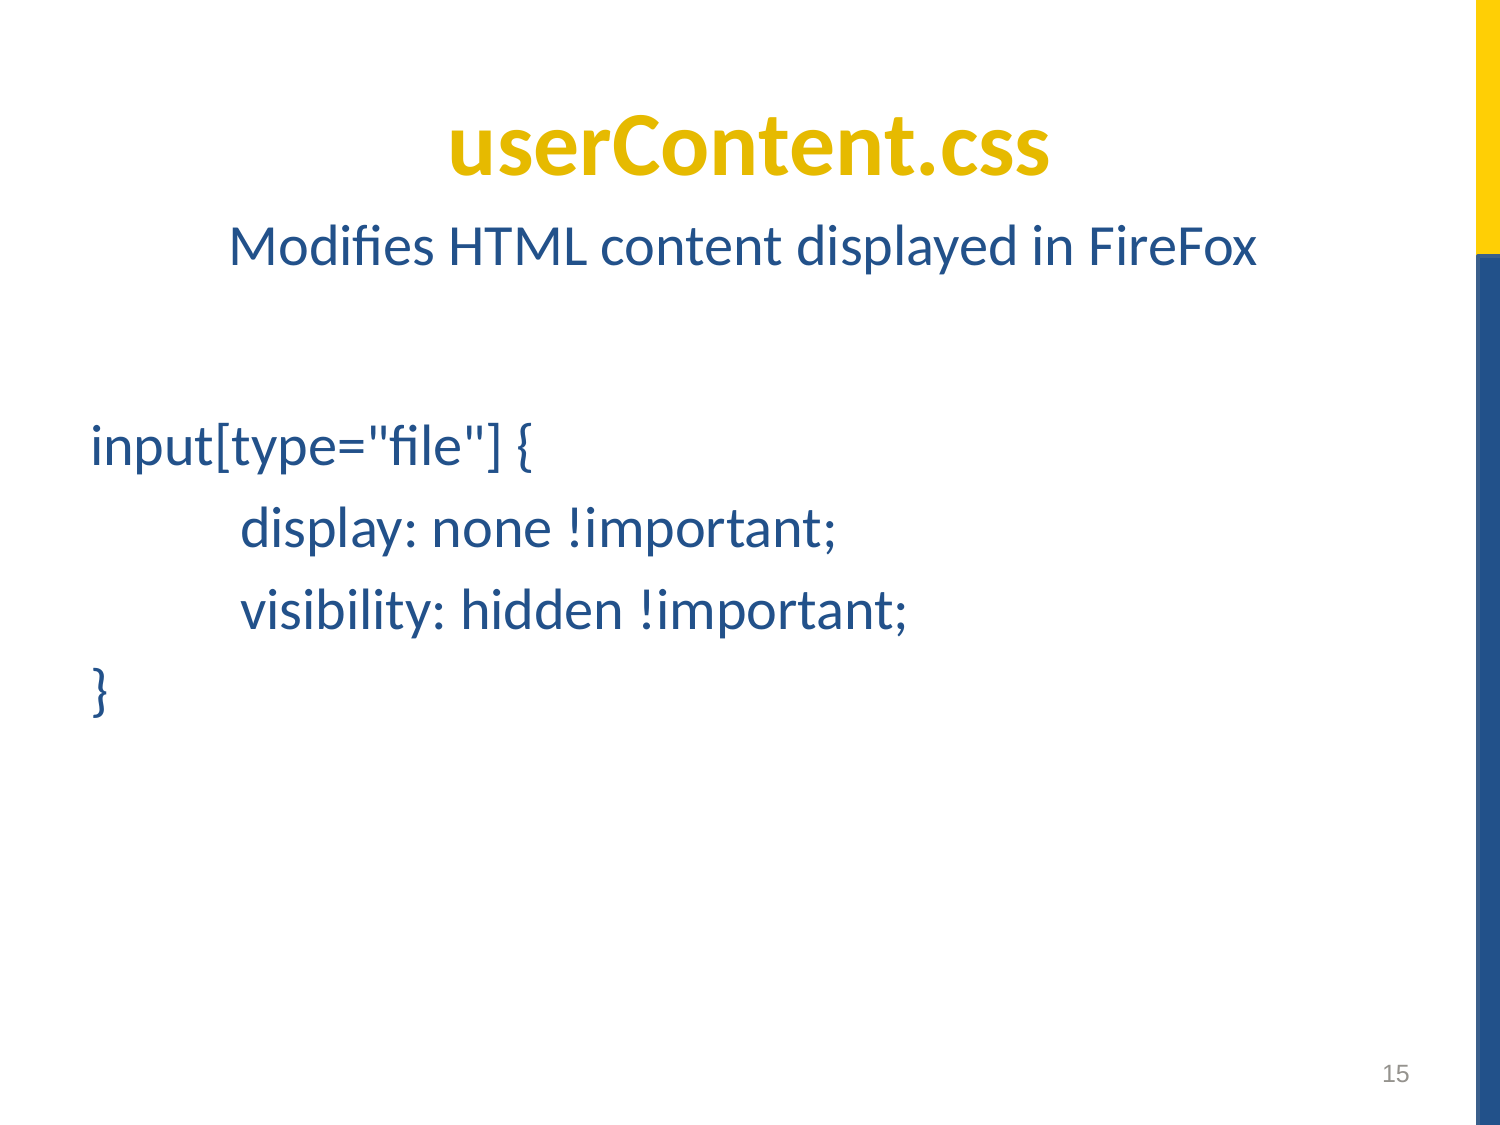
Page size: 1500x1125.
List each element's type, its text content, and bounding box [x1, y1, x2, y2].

list input[type="file"] { display: none !important; visibility: hidden !important; } [75, 399, 1313, 850]
slide_number 15 [1074, 1042, 1425, 1103]
title userContent.css [75, 45, 1425, 200]
list Modifies HTML content displayed in FireFox [75, 200, 1425, 313]
